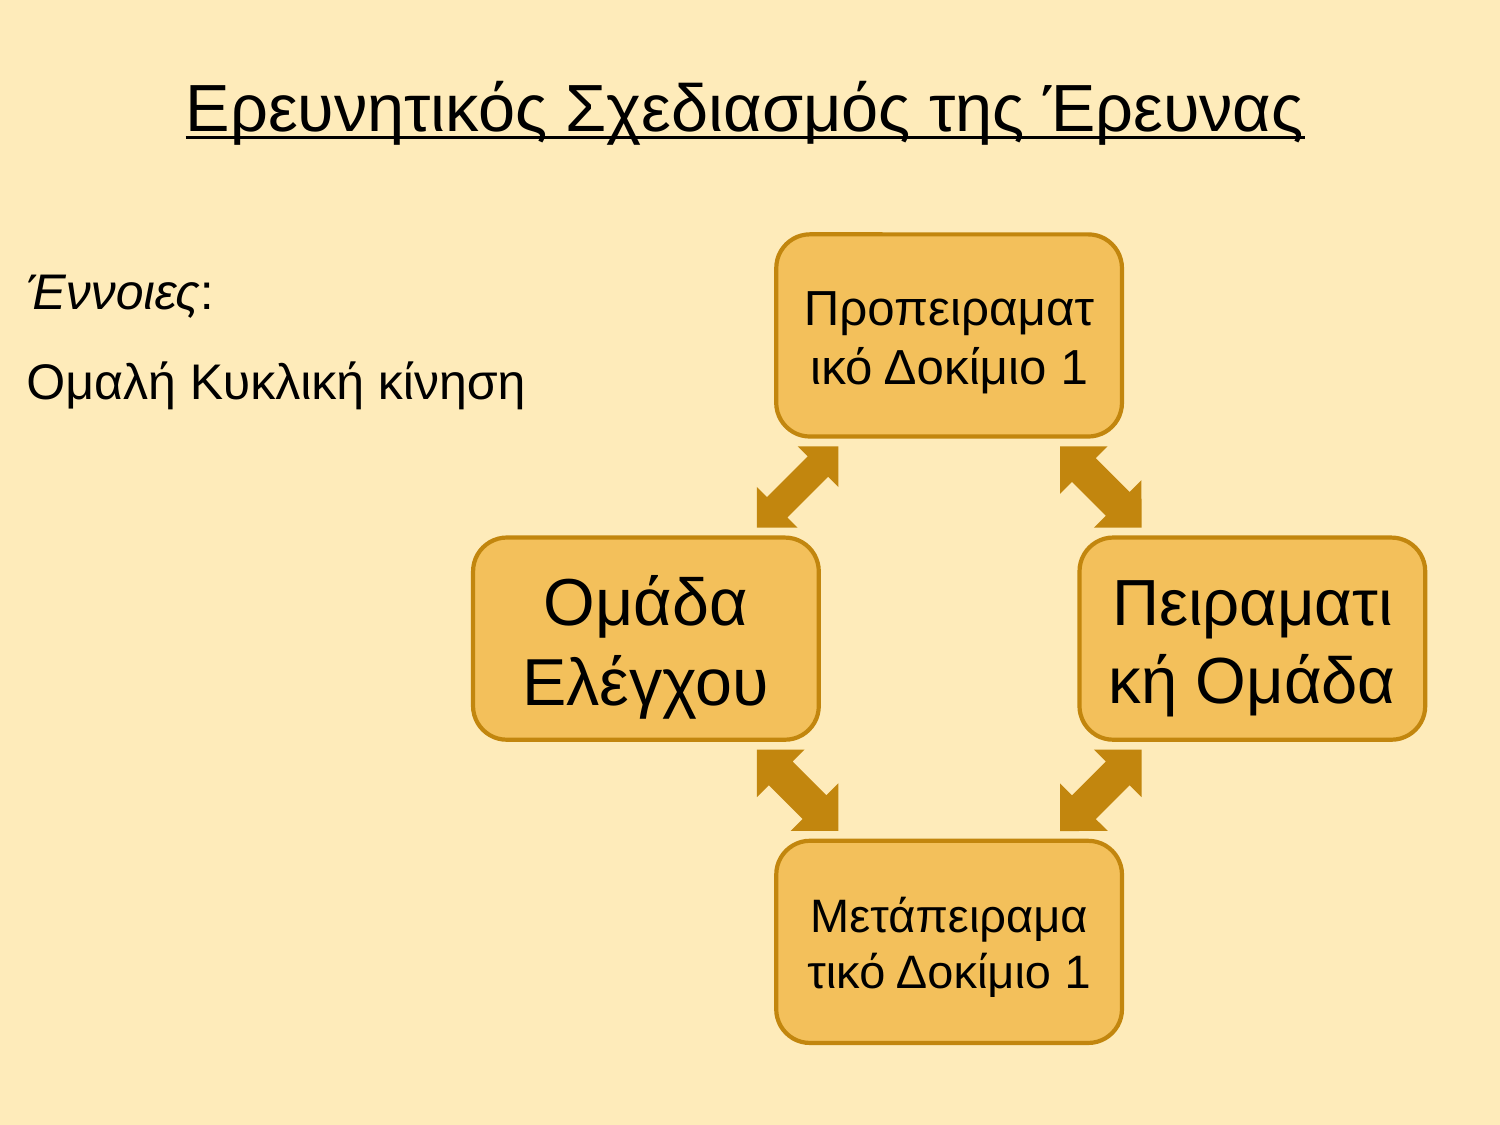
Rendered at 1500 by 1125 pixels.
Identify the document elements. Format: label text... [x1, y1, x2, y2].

text_box Ερευνητικός Σχεδιασμός της Έρευνας [107, 57, 1383, 153]
text_box Έννοιες: Ομαλή Κυκλική κίνηση [11, 222, 563, 418]
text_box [257, 234, 1500, 1044]
